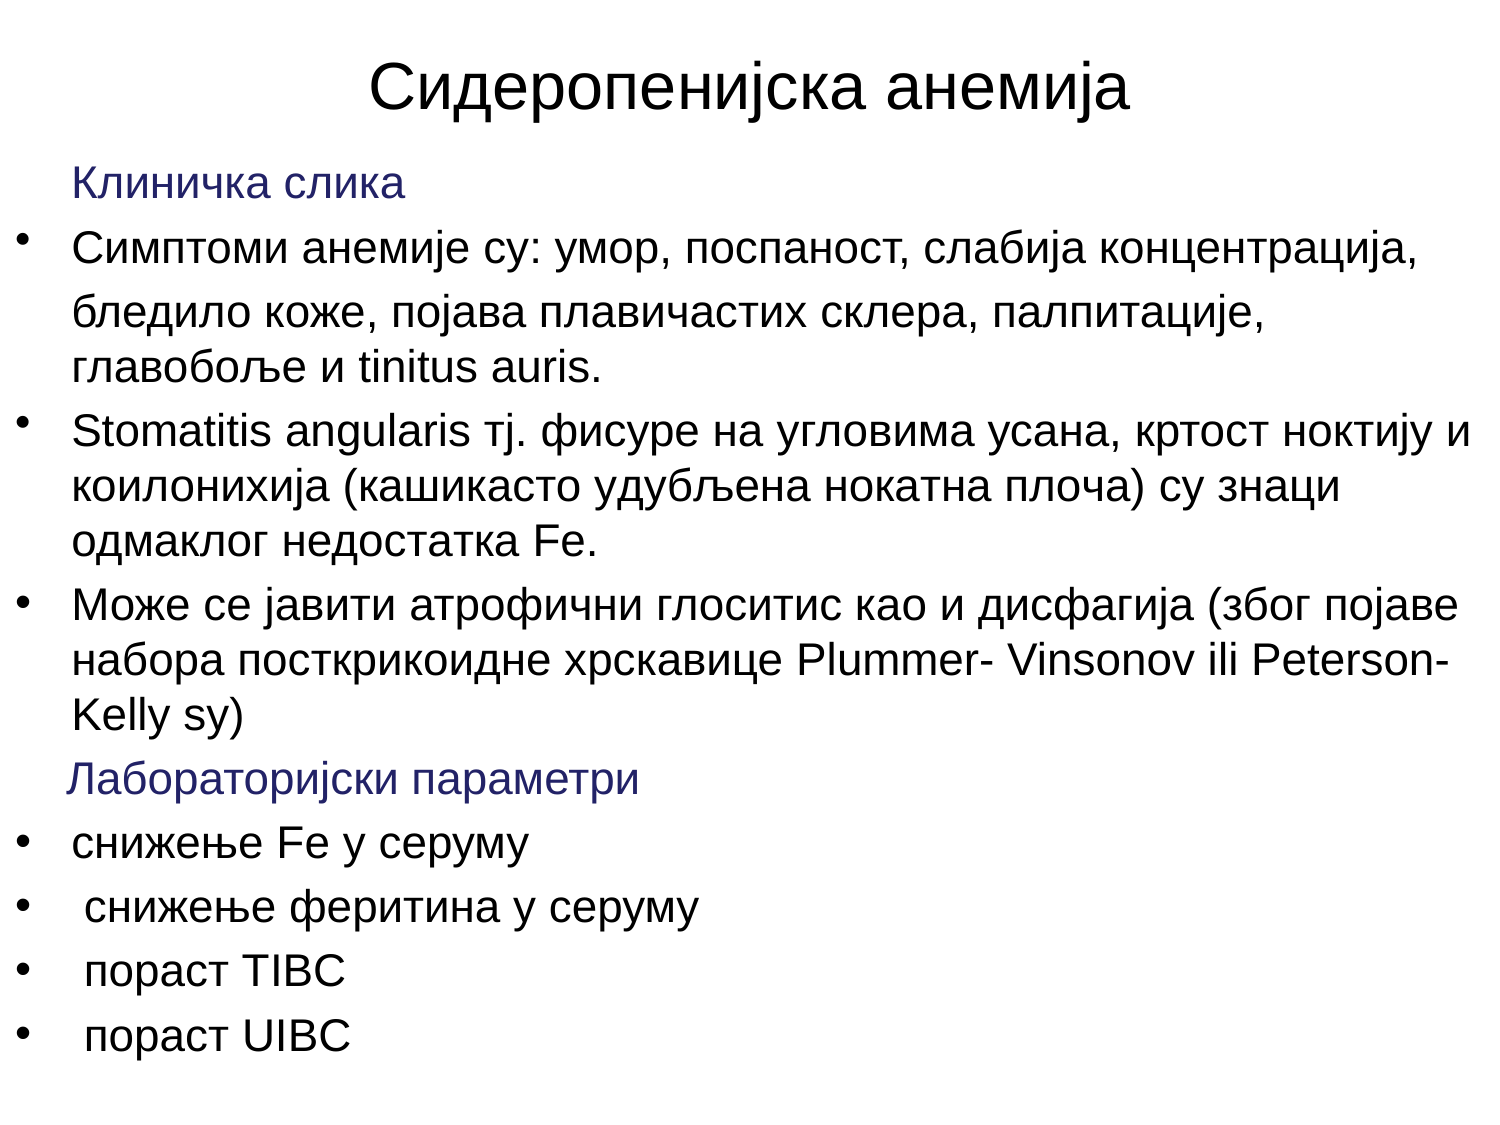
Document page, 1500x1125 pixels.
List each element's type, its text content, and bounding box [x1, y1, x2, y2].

text_box [46, 632, 1372, 760]
list Клиничка слика Симптоми анемије су: умор, поспаност, слабија концентрација, бледило коже, појава плавичастих склера, палпитације, главобоље и tinitus auris. Stomatitis angularis тј. фисуре на угловимa усaнa, кртост нoктију и кoилонихија (кaшикасто удубљeнa нoкaтна плoчa) су знаци одмaклoг недoстaткa Fe. Може се јавити атрофични глоситис као и дисфагија (због појаве набора посткрикоидне хрскавице Plummer- Vinsonov ili Peterson- Kelly sy) Лабораторијски параметри снижењe Fe у серуму снижeњe феритина у сeруму порaст ТIBC пoраст UIBC [0, 140, 1500, 1125]
title Сидеропенијска анемија [0, 35, 1500, 140]
